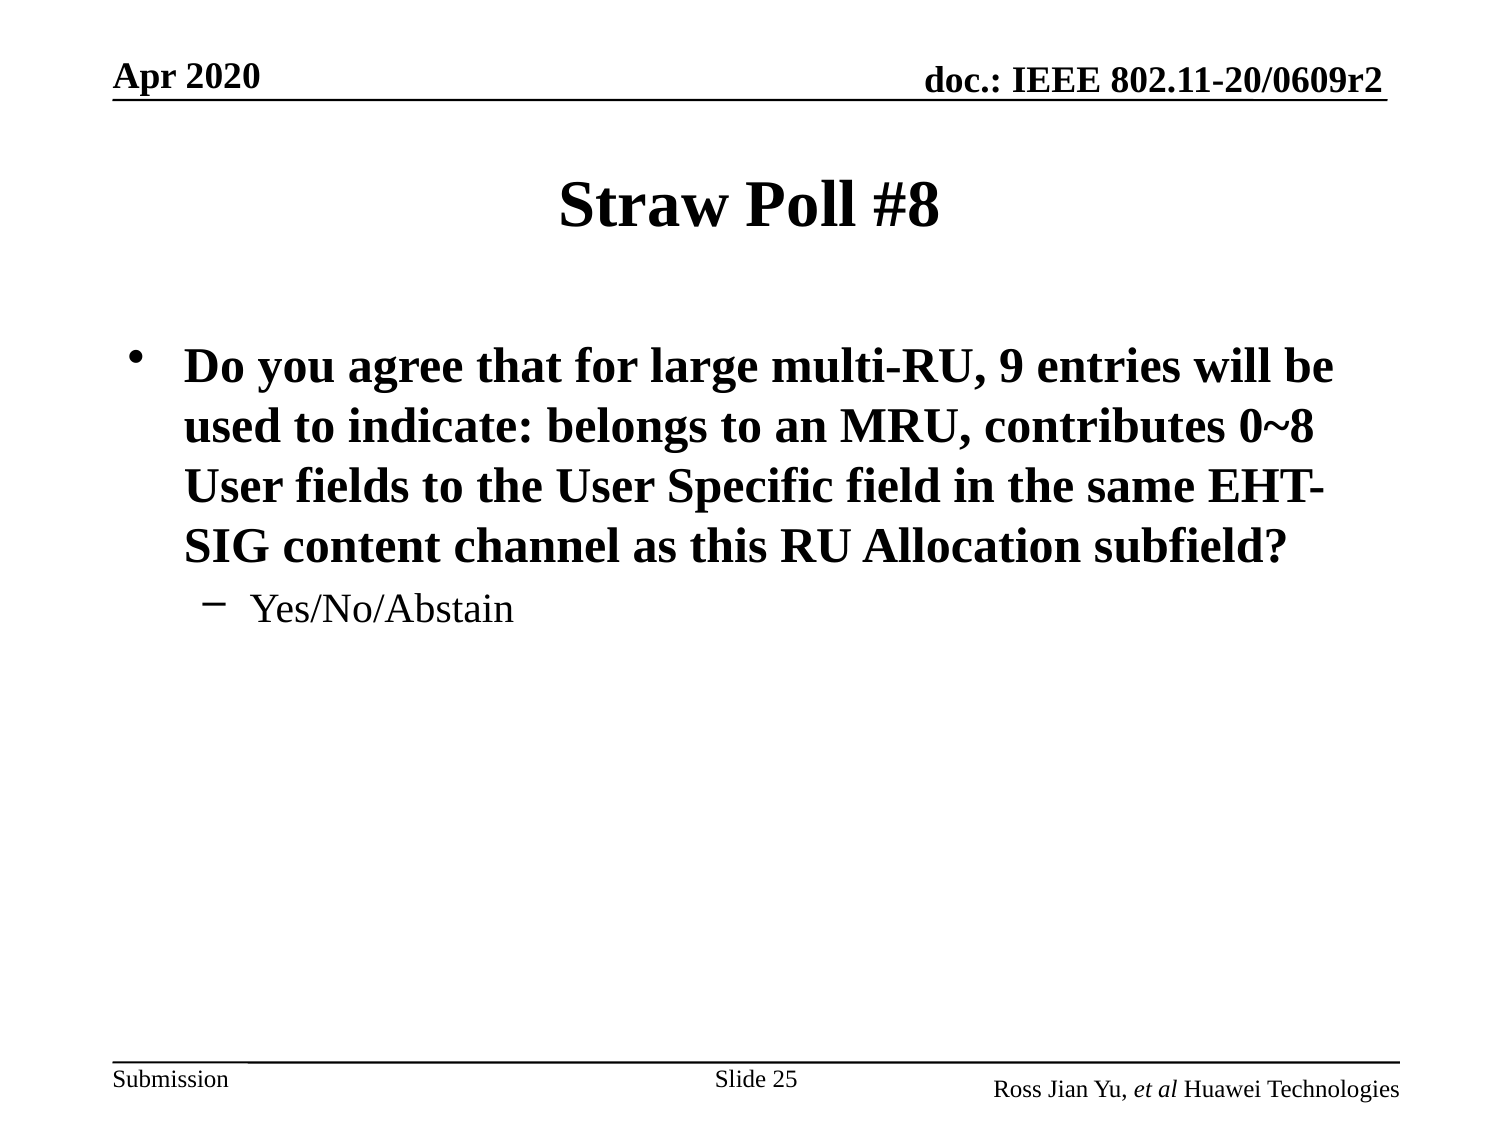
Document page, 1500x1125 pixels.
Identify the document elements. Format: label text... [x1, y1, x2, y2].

slide_number Slide 25 [712, 1061, 800, 1093]
title Straw Poll #8 [112, 112, 1388, 288]
list Do you agree that for large multi-RU, 9 entries will be used to indicate: belongs to an MRU, contributes 0~8 User fields to the User Specific field in the same EHT-SIG content channel as this RU Allocation subfield? Yes/No/Abstain [112, 324, 1388, 1001]
